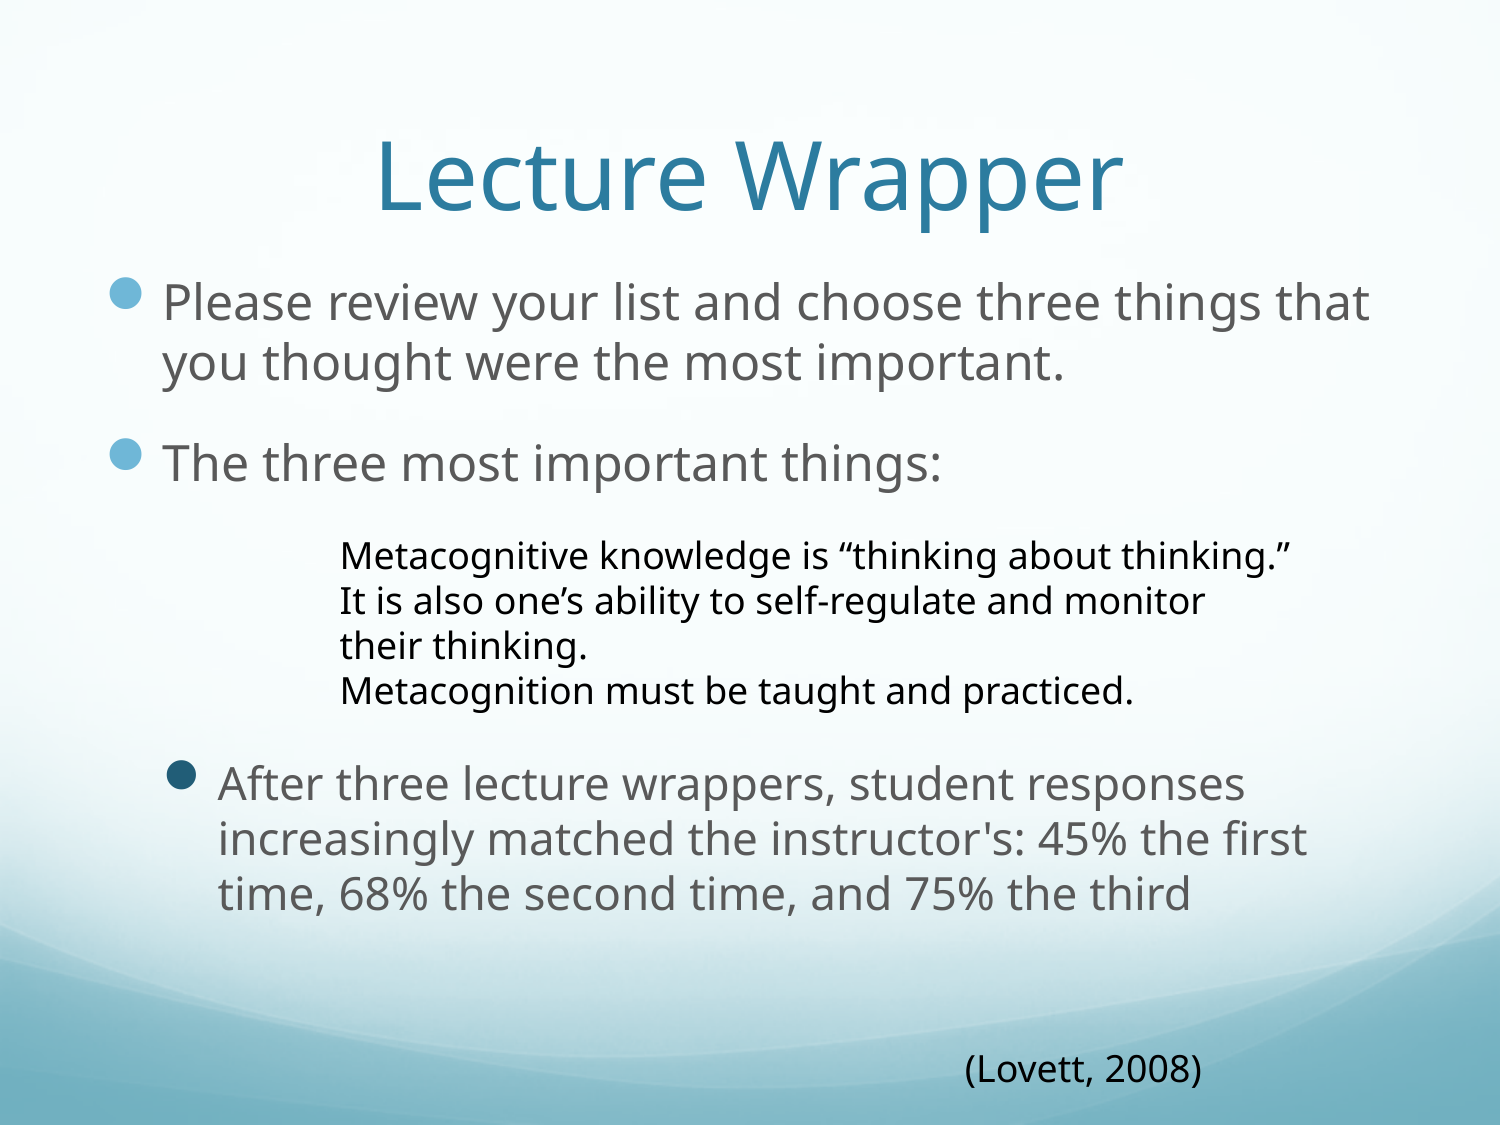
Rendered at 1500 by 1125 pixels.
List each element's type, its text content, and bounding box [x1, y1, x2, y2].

title Lecture Wrapper [90, 17, 1410, 237]
text_box Metacognitive knowledge is “thinking about thinking.” It is also one’s ability to self-regulate and monitor their thinking. Metacognition must be taught and practiced. [174, 524, 1313, 765]
list Please review your list and choose three things that you thought were the most important. The three most important things: After three lecture wrappers, student responses increasingly matched the instructor's: 45% the first time, 68% the second time, and 75% the third [90, 262, 1410, 975]
text_box (Lovett, 2008) [950, 1037, 1363, 1098]
